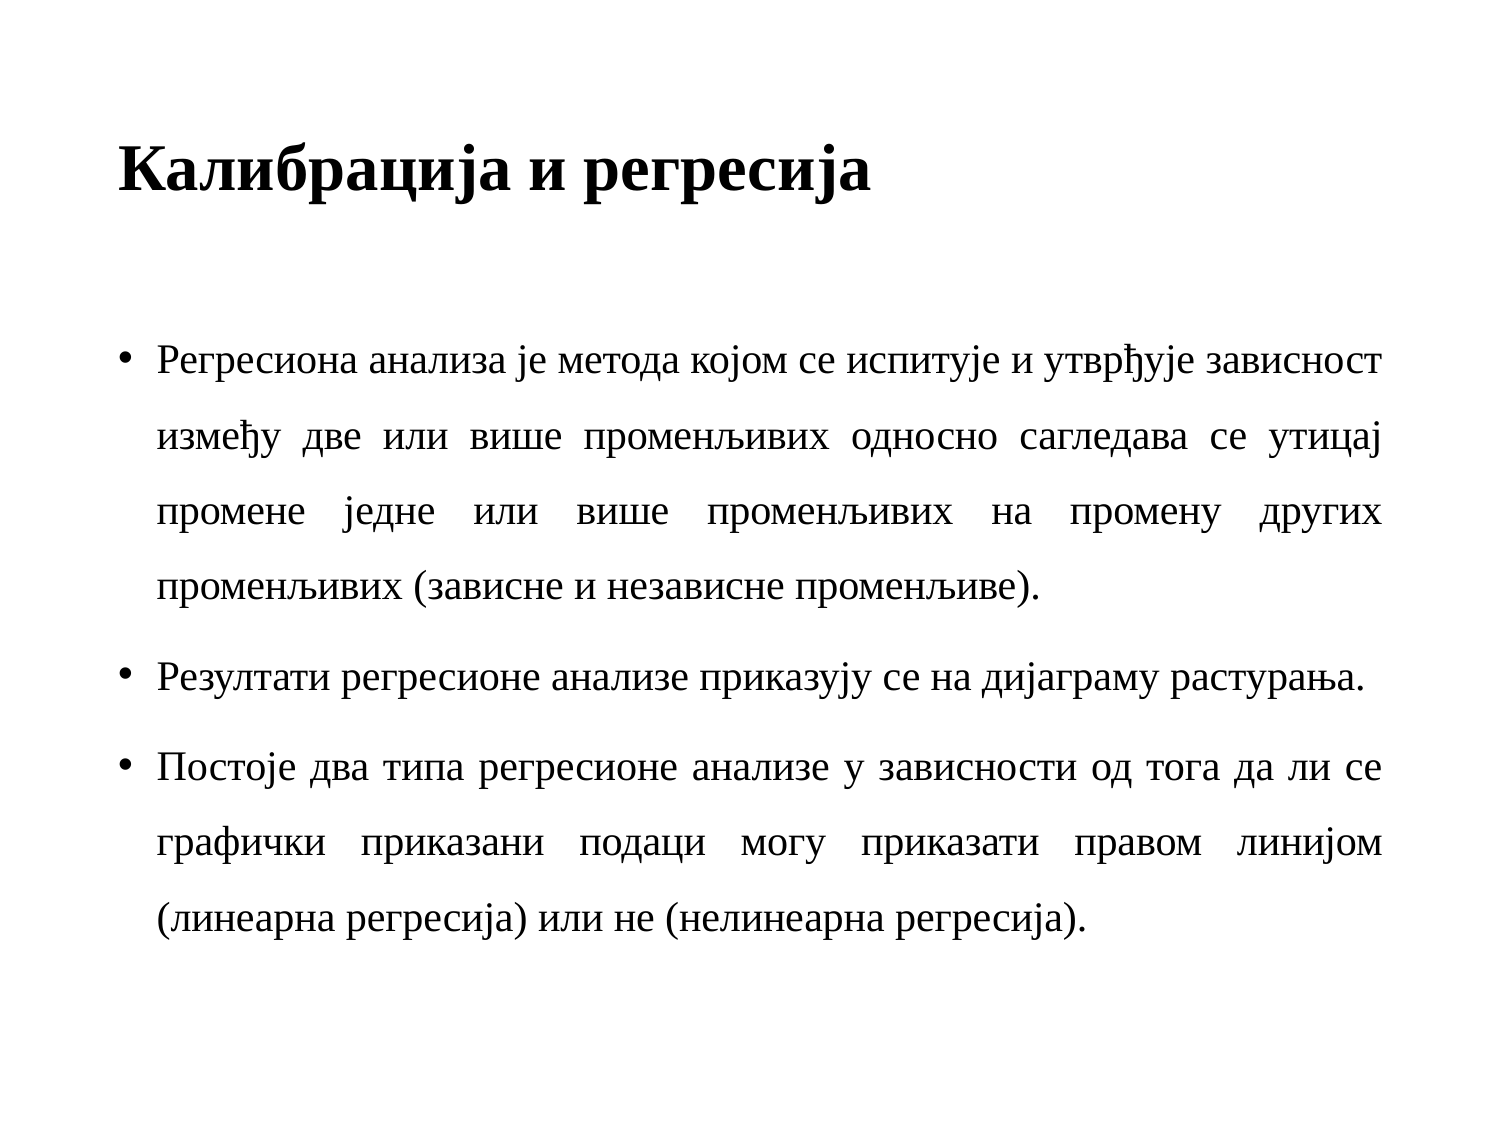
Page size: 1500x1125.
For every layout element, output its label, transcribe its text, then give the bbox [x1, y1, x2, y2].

title Калибрација и регресија [103, 59, 1397, 278]
list Регресиона анализа је метода којом се испитује и утврђује зависност између две или више променљивих односно сагледава се утицај промене једне или више променљивих на промену других променљивих (зависне и независне променљиве). Резултати регресионе анализе приказују се на дијаграму растурања. Постоје два типа регресионе анализе у зависности од тога да ли се графички приказани подаци могу приказати правом линијом (линеарна регресија) или не (нелинеарна регресија). [103, 299, 1397, 1014]
